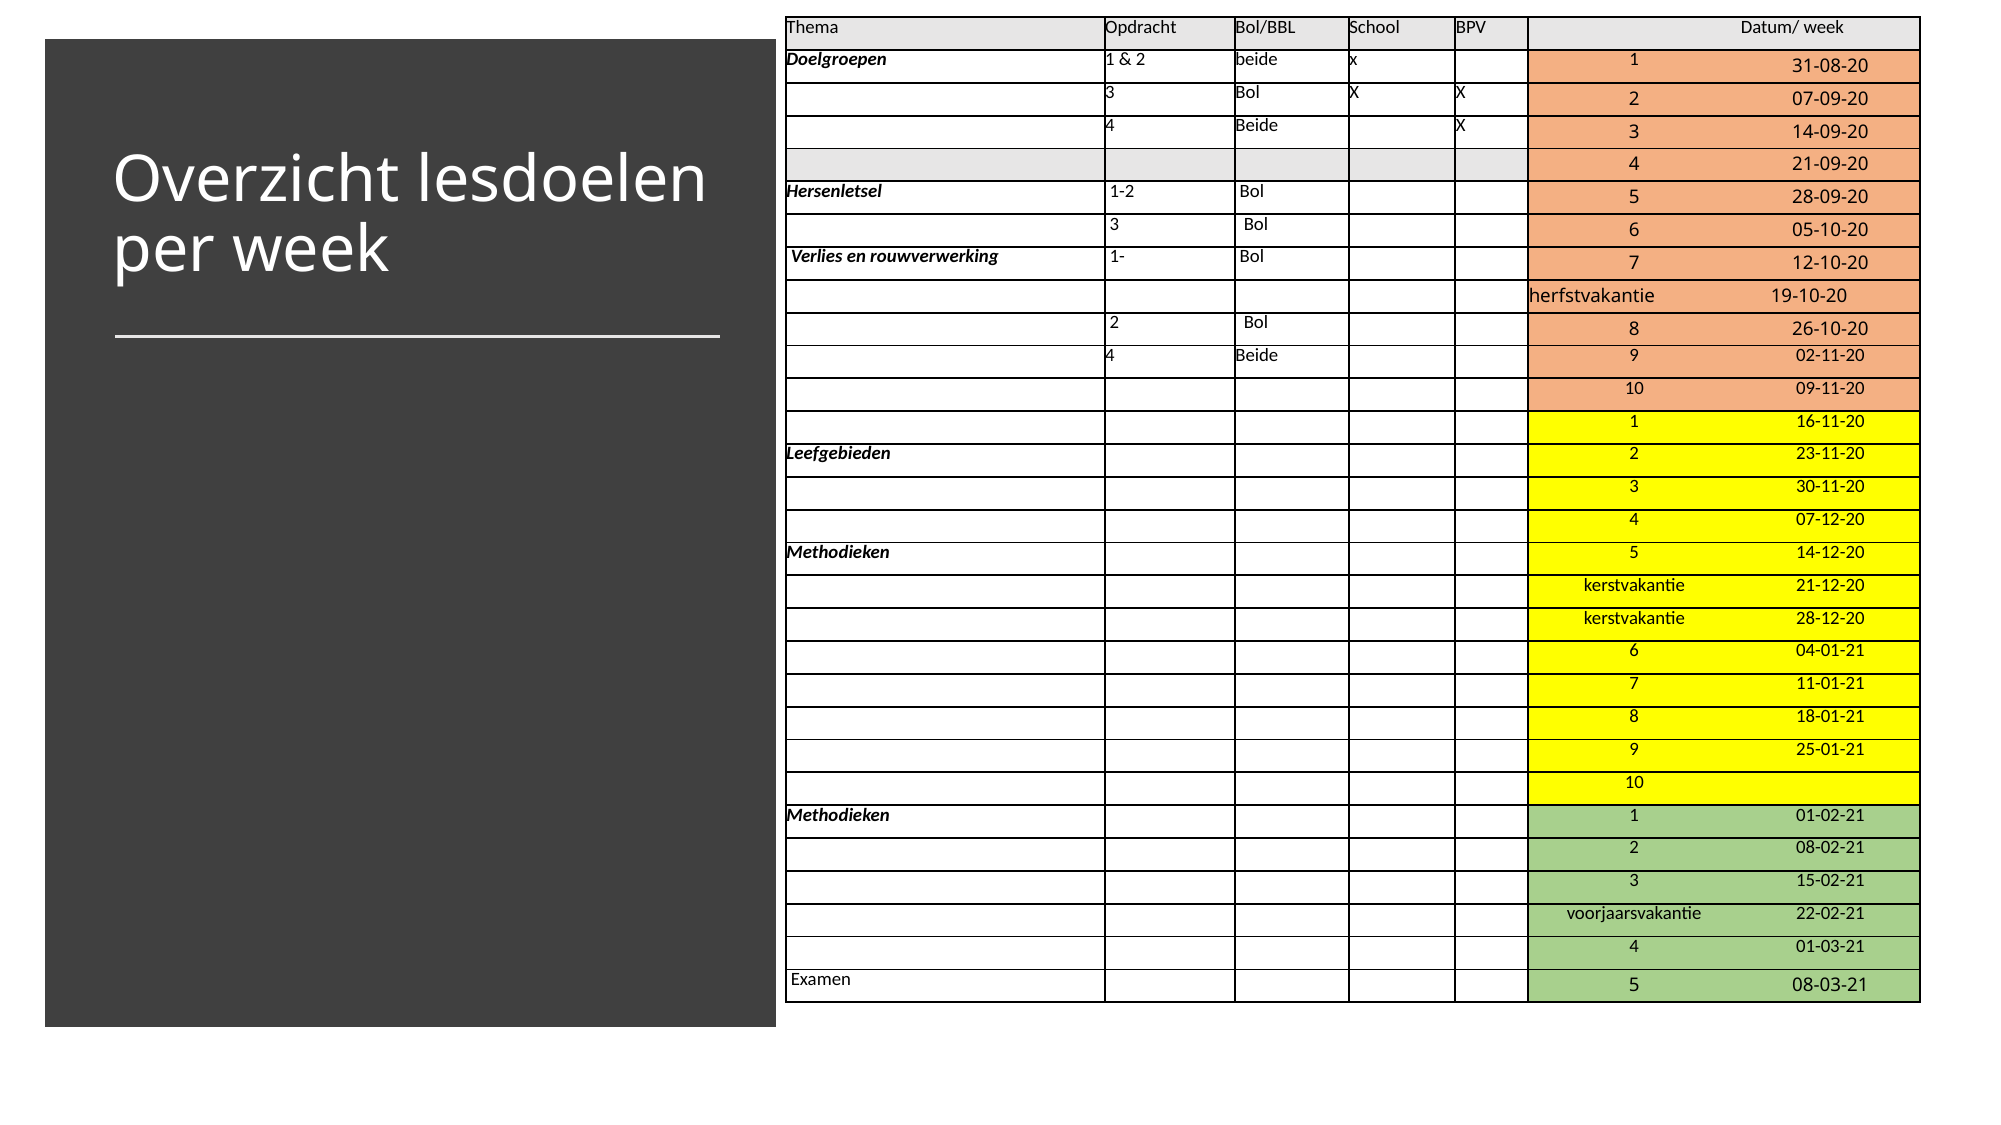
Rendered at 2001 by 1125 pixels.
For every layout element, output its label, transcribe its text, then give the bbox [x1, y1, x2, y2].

table_cell [1456, 281, 1527, 312]
table_cell [1106, 149, 1234, 180]
table_cell [1106, 773, 1234, 804]
table_cell [1456, 445, 1527, 476]
table_cell Examen [787, 970, 1104, 1001]
table_cell 30-11-20 [1740, 478, 1919, 509]
table_cell [1236, 970, 1348, 1001]
table_header [1529, 18, 1740, 49]
table_cell [1456, 543, 1527, 574]
table_cell [787, 839, 1104, 870]
table_cell [1456, 839, 1527, 870]
table_cell [1456, 511, 1527, 542]
table_cell X [1456, 117, 1527, 148]
table_cell 2 [1529, 839, 1740, 870]
table_cell 05-10-20 [1740, 215, 1919, 246]
table_cell 1 [1529, 806, 1740, 837]
table_cell [1106, 478, 1234, 509]
table_cell 3 [1529, 478, 1740, 509]
table_cell [1236, 806, 1348, 837]
table_cell [787, 937, 1104, 969]
table_cell [1236, 412, 1348, 443]
table_cell [1106, 379, 1234, 410]
table_cell [1456, 675, 1527, 706]
table_cell [1236, 281, 1348, 312]
table_cell [787, 281, 1104, 312]
table_cell Hersenletsel [787, 182, 1104, 213]
table_cell [1456, 642, 1527, 673]
table_cell 3 [1106, 84, 1234, 115]
table_cell 1 & 2 [1106, 51, 1234, 82]
table_cell 7 [1529, 248, 1740, 279]
table_cell [1236, 478, 1348, 509]
table_cell [1106, 937, 1234, 969]
table_cell [1350, 281, 1454, 312]
table_cell 5 [1529, 543, 1740, 574]
table_cell 26-10-20 [1740, 314, 1919, 345]
table_cell 3 [1529, 117, 1740, 148]
table_cell 10 [1529, 773, 1740, 804]
table_cell 28-12-20 [1740, 609, 1919, 640]
table_cell [787, 412, 1104, 443]
table_cell Bol [1236, 182, 1348, 213]
table_cell [1350, 117, 1454, 148]
title Overzicht lesdoelen per week [97, 105, 725, 284]
table_cell [1350, 576, 1454, 607]
table_cell [1350, 773, 1454, 804]
table_cell [1350, 609, 1454, 640]
table_cell 02-11-20 [1740, 346, 1919, 377]
table_header BPV [1456, 18, 1527, 49]
table_cell [1456, 412, 1527, 443]
table_cell 9 [1529, 740, 1740, 771]
table_cell [787, 905, 1104, 936]
table_cell [1106, 806, 1234, 837]
table_header Bol/BBL [1236, 18, 1348, 49]
table_cell [1350, 740, 1454, 771]
table_cell [1106, 675, 1234, 706]
table_cell [1236, 708, 1348, 739]
table_cell 08-02-21 [1740, 839, 1919, 870]
table_cell [1236, 576, 1348, 607]
table_cell [1456, 346, 1527, 377]
table_cell [1350, 937, 1454, 969]
table_cell [1350, 379, 1454, 410]
table_cell 07-09-20 [1740, 84, 1919, 115]
table_cell 22-02-21 [1740, 905, 1919, 936]
table_cell 09-11-20 [1740, 379, 1919, 410]
table_cell Bol [1236, 215, 1348, 246]
table_cell [1106, 970, 1234, 1001]
table_cell [1456, 149, 1527, 180]
table_cell 07-12-20 [1740, 511, 1919, 542]
table_cell 2 [1106, 314, 1234, 345]
table_cell [787, 642, 1104, 673]
table_cell [1456, 215, 1527, 246]
table_cell [1350, 412, 1454, 443]
table_cell 4 [1106, 346, 1234, 377]
table_cell 4 [1529, 511, 1740, 542]
table_cell [1236, 872, 1348, 903]
table_cell 6 [1529, 215, 1740, 246]
table_cell [1350, 314, 1454, 345]
table_cell 6 [1529, 642, 1740, 673]
table_cell [1236, 675, 1348, 706]
table_cell Leefgebieden [787, 445, 1104, 476]
table_cell [1236, 905, 1348, 936]
table_cell [787, 314, 1104, 345]
table_cell 11-01-21 [1740, 675, 1919, 706]
table_cell [1236, 839, 1348, 870]
table_cell [787, 740, 1104, 771]
table_cell [1350, 149, 1454, 180]
table_cell 12-10-20 [1740, 248, 1919, 279]
table_cell 1-2 [1106, 182, 1234, 213]
table_cell kerstvakantie [1529, 609, 1740, 640]
table_cell [1106, 872, 1234, 903]
table_cell 19-10-20 [1740, 281, 1919, 312]
table_cell [1106, 708, 1234, 739]
table_cell [1236, 511, 1348, 542]
table_cell [1350, 905, 1454, 936]
table_cell 4 [1106, 117, 1234, 148]
table_cell 10 [1529, 379, 1740, 410]
table_cell 4 [1529, 149, 1740, 180]
table_cell [1456, 740, 1527, 771]
table_cell Methodieken [787, 806, 1104, 837]
table_cell 3 [1529, 872, 1740, 903]
table_cell [1106, 740, 1234, 771]
table_cell [1350, 543, 1454, 574]
table_cell [1236, 445, 1348, 476]
table_cell 31-08-20 [1740, 51, 1919, 82]
table_header Opdracht [1106, 18, 1234, 49]
table_cell [787, 149, 1104, 180]
table_cell [1236, 149, 1348, 180]
table_cell kerstvakantie [1529, 576, 1740, 607]
table_cell 28-09-20 [1740, 182, 1919, 213]
table_cell 15-02-21 [1740, 872, 1919, 903]
table_cell voorjaarsvakantie [1529, 905, 1740, 936]
table_cell [1106, 543, 1234, 574]
table_cell Bol [1236, 248, 1348, 279]
table_cell [1456, 708, 1527, 739]
table_cell [1456, 609, 1527, 640]
table_cell x [1350, 51, 1454, 82]
table_header Datum/ week [1740, 18, 1919, 49]
table_cell [787, 215, 1104, 246]
table_cell 3 [1106, 215, 1234, 246]
table_cell [1740, 773, 1919, 804]
table_cell [1236, 773, 1348, 804]
table_cell 16-11-20 [1740, 412, 1919, 443]
table_cell 01-02-21 [1740, 806, 1919, 837]
table_cell [1106, 642, 1234, 673]
text_box [54, 49, 767, 1018]
table_cell [1456, 379, 1527, 410]
table_cell 25-01-21 [1740, 740, 1919, 771]
table_cell 08-03-21 [1740, 970, 1919, 1001]
table_header School [1350, 18, 1454, 49]
table_cell 5 [1529, 182, 1740, 213]
table_cell 5 [1529, 970, 1740, 1001]
table_cell [1236, 543, 1348, 574]
table_cell [1106, 905, 1234, 936]
table_cell X [1350, 84, 1454, 115]
table_cell herfstvakantie [1529, 281, 1740, 312]
text_box [77, 284, 729, 954]
table_cell [1456, 248, 1527, 279]
table_cell [1350, 970, 1454, 1001]
table_cell [787, 675, 1104, 706]
table_cell [1236, 642, 1348, 673]
table_cell 4 [1529, 937, 1740, 969]
table_cell 18-01-21 [1740, 708, 1919, 739]
table_cell [1350, 445, 1454, 476]
table_cell Bol [1236, 314, 1348, 345]
table_cell [1456, 314, 1527, 345]
table_cell [1350, 675, 1454, 706]
table_cell [1106, 839, 1234, 870]
table_cell X [1456, 84, 1527, 115]
table_cell 1- [1106, 248, 1234, 279]
table_cell [1456, 872, 1527, 903]
table_cell [787, 379, 1104, 410]
table_cell [787, 117, 1104, 148]
table_cell 8 [1529, 314, 1740, 345]
table_cell [1350, 708, 1454, 739]
table_cell [1236, 937, 1348, 969]
table_cell [787, 576, 1104, 607]
table_cell [1456, 182, 1527, 213]
table_cell [787, 84, 1104, 115]
table_cell [1350, 215, 1454, 246]
table_cell 21-09-20 [1740, 149, 1919, 180]
table_cell [1106, 412, 1234, 443]
table_cell [1350, 642, 1454, 673]
table_cell [1106, 445, 1234, 476]
table_cell Beide [1236, 346, 1348, 377]
table_cell [1456, 937, 1527, 969]
table_cell [1350, 806, 1454, 837]
table_cell 23-11-20 [1740, 445, 1919, 476]
table_cell 1 [1529, 51, 1740, 82]
table_cell [1106, 281, 1234, 312]
table_cell Verlies en rouwverwerking [787, 248, 1104, 279]
table_cell [1236, 379, 1348, 410]
table_cell 01-03-21 [1740, 937, 1919, 969]
table_cell [1456, 773, 1527, 804]
table_cell [1456, 51, 1527, 82]
table_cell Methodieken [787, 543, 1104, 574]
table_cell [1456, 576, 1527, 607]
table_cell 1 [1529, 412, 1740, 443]
table_cell [1456, 806, 1527, 837]
table_cell [787, 872, 1104, 903]
table_cell [1236, 740, 1348, 771]
table_cell [1350, 182, 1454, 213]
table_cell 04-01-21 [1740, 642, 1919, 673]
table_cell [1456, 478, 1527, 509]
table_cell [787, 708, 1104, 739]
table_cell Bol [1236, 84, 1348, 115]
table_cell [1350, 872, 1454, 903]
table_cell 9 [1529, 346, 1740, 377]
table_cell [787, 478, 1104, 509]
table_cell [1236, 609, 1348, 640]
table_cell [1350, 839, 1454, 870]
table_cell [787, 609, 1104, 640]
table_cell [1106, 511, 1234, 542]
table_cell [787, 346, 1104, 377]
table_cell [1106, 576, 1234, 607]
table_cell Doelgroepen [787, 51, 1104, 82]
table_cell Beide [1236, 117, 1348, 148]
table_cell 2 [1529, 445, 1740, 476]
table_cell [1456, 905, 1527, 936]
table_cell [1350, 248, 1454, 279]
table_cell [1350, 346, 1454, 377]
table_cell 14-09-20 [1740, 117, 1919, 148]
table_cell 2 [1529, 84, 1740, 115]
table_cell 14-12-20 [1740, 543, 1919, 574]
table_header Thema [787, 18, 1104, 49]
table_cell 21-12-20 [1740, 576, 1919, 607]
table_cell 8 [1529, 708, 1740, 739]
table_cell [1106, 609, 1234, 640]
table_cell [1350, 511, 1454, 542]
table_cell [787, 511, 1104, 542]
table_cell beide [1236, 51, 1348, 82]
table_cell [1350, 478, 1454, 509]
table_cell [1456, 970, 1527, 1001]
table_cell [787, 773, 1104, 804]
table_cell 7 [1529, 675, 1740, 706]
